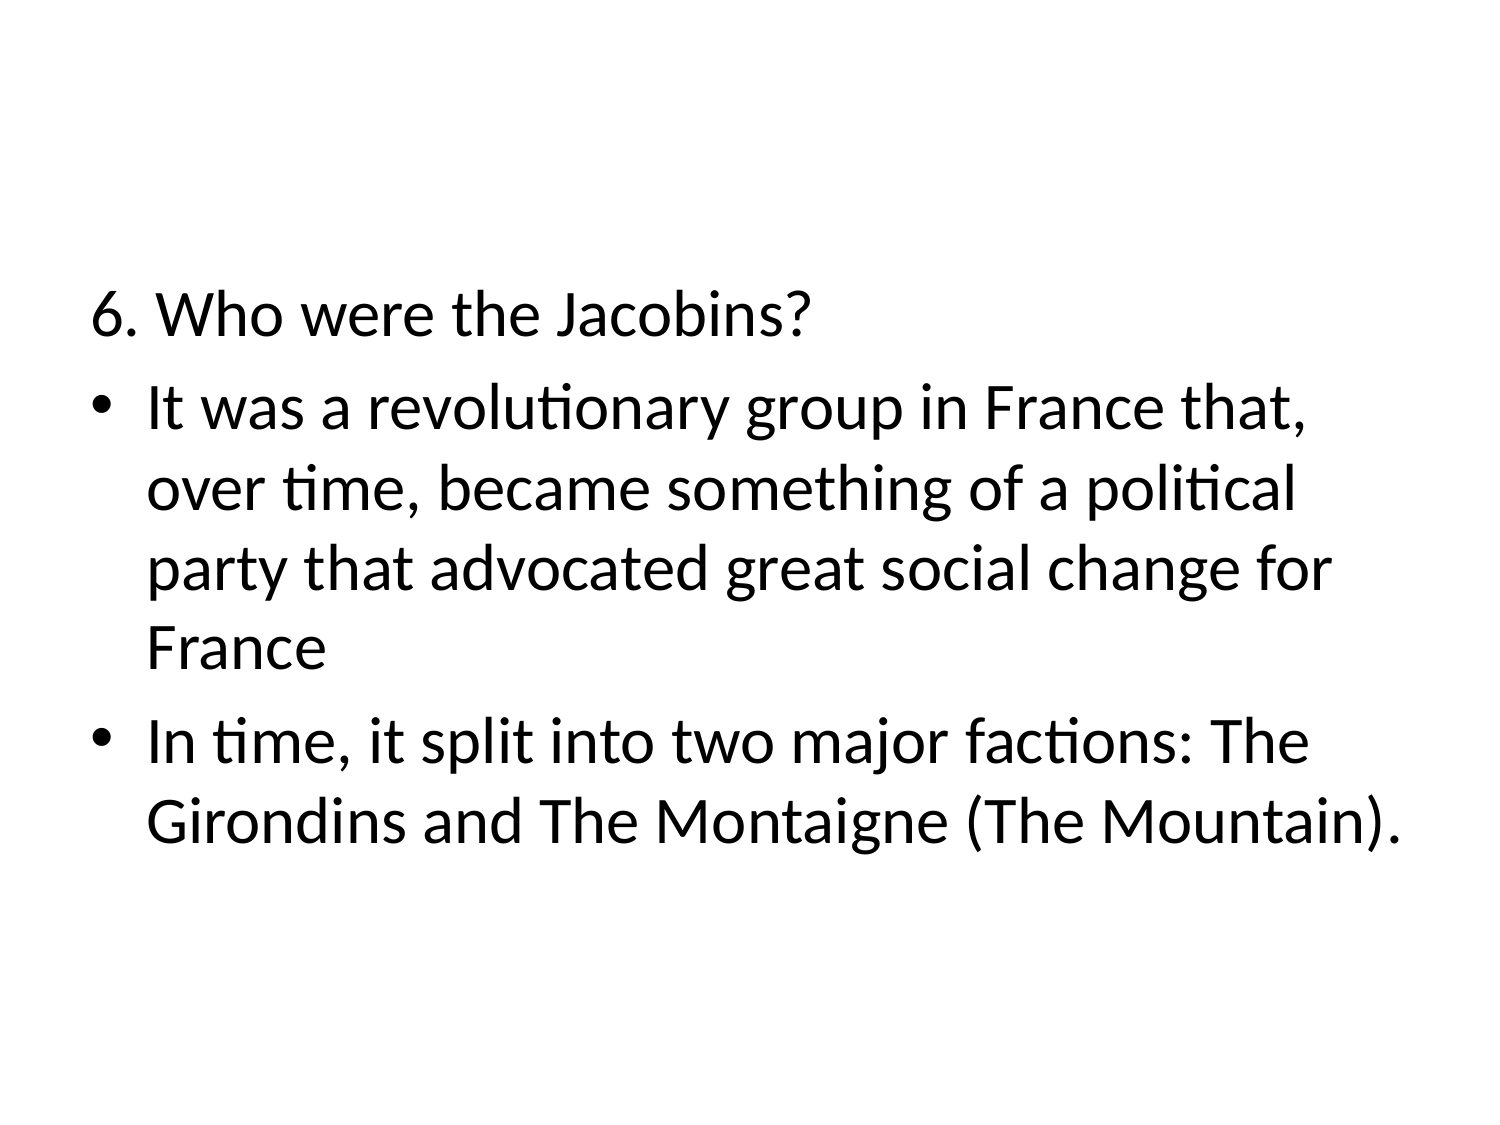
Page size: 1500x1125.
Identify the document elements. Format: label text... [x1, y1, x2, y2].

list 6. Who were the Jacobins? It was a revolutionary group in France that, over time, became something of a political party that advocated great social change for France In time, it split into two major factions: The Girondins and The Montaigne (The Mountain). [75, 262, 1425, 1005]
